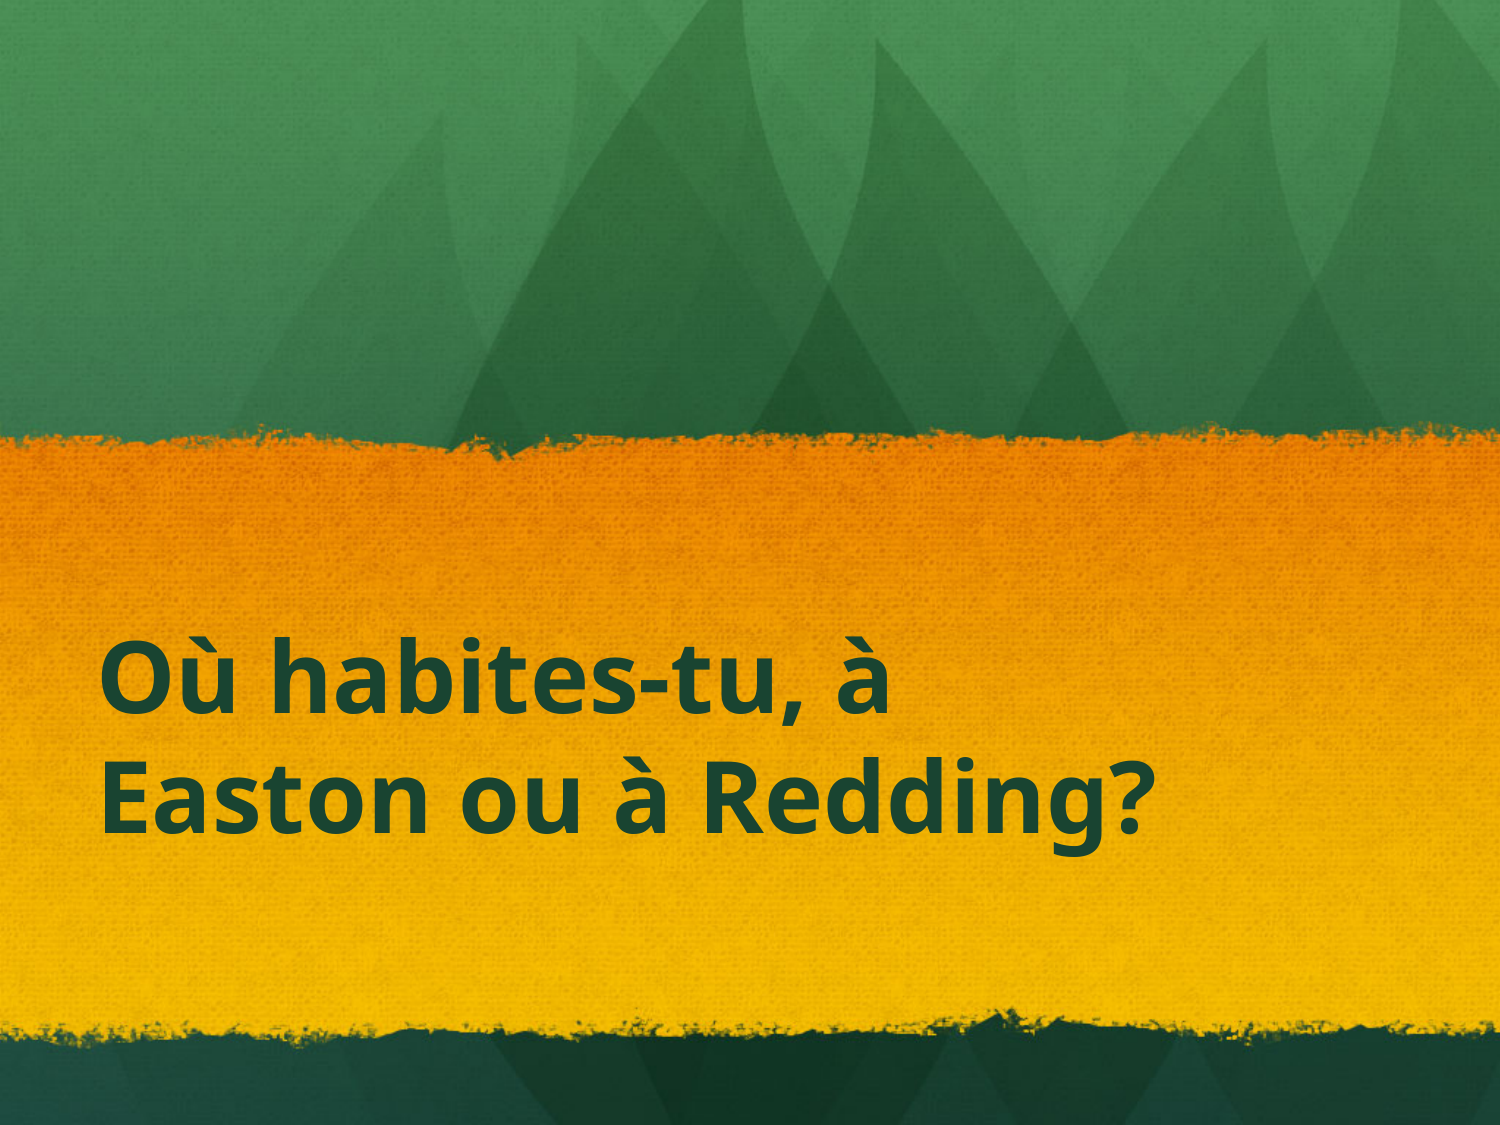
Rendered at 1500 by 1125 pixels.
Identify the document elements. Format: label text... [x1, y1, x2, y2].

picture [0, 0, 1500, 1125]
title Où habites-tu, à Easton ou à Redding? [81, 619, 1262, 861]
